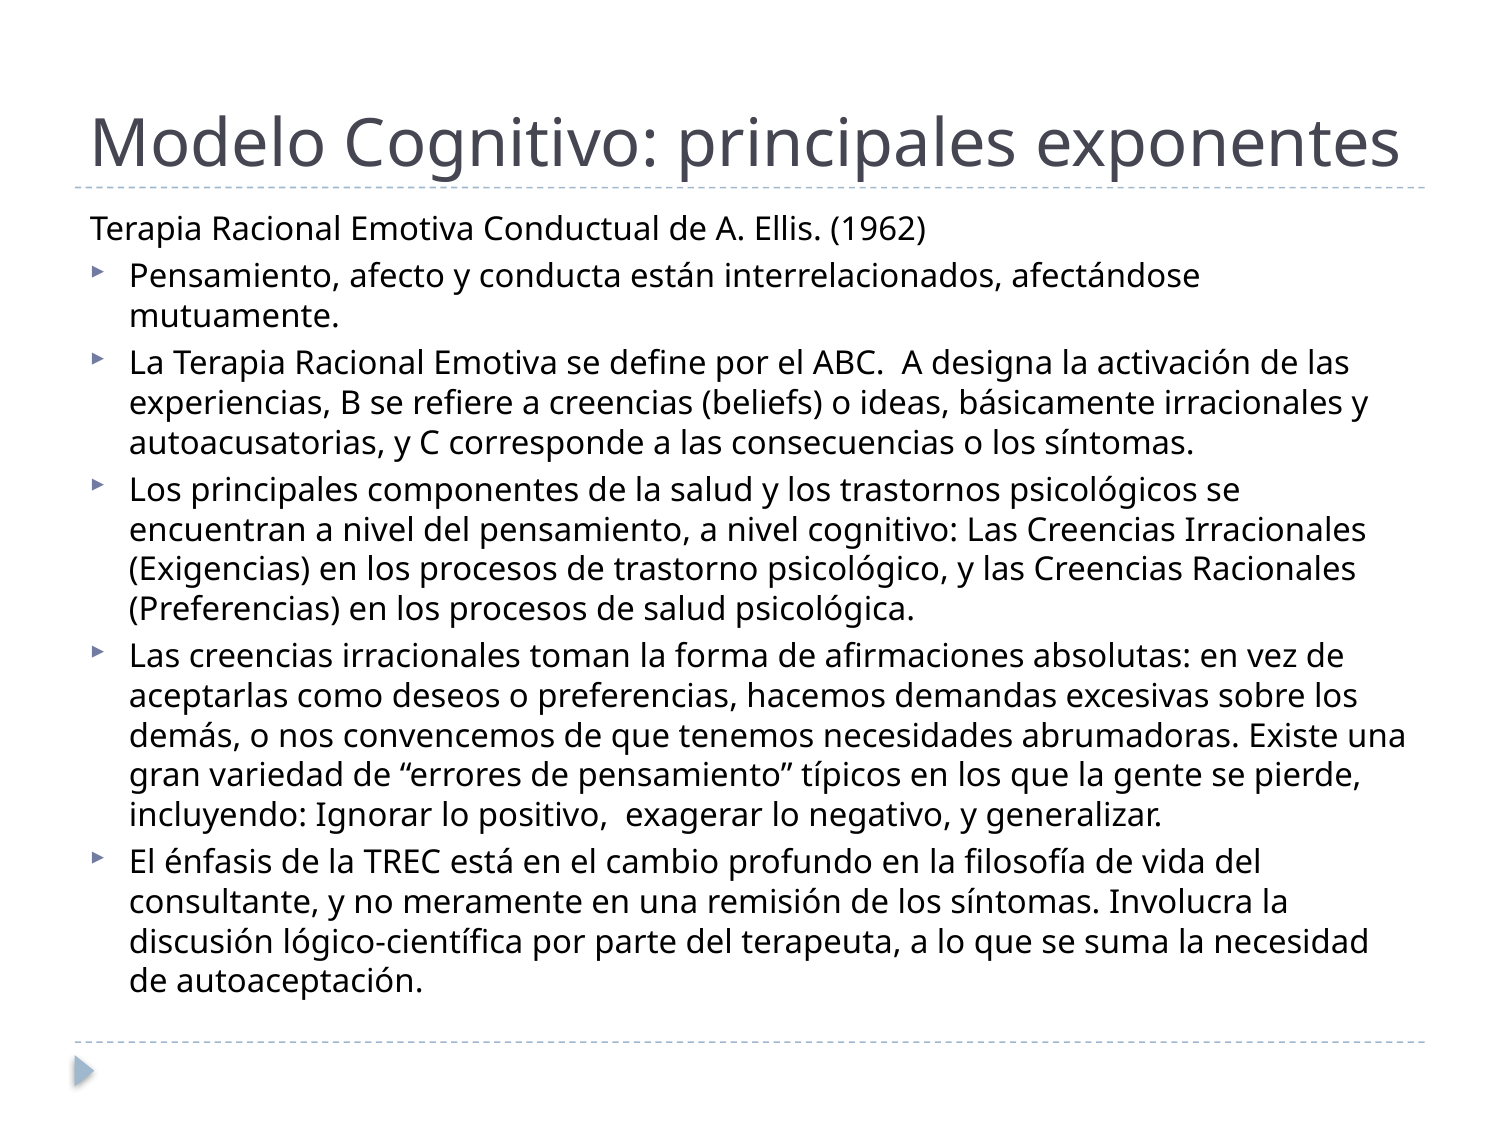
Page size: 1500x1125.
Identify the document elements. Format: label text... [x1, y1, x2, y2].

title Modelo Cognitivo: principales exponentes [75, 24, 1425, 188]
list Terapia Racional Emotiva Conductual de A. Ellis. (1962) Pensamiento, afecto y conducta están interrelacionados, afectándose mutuamente. La Terapia Racional Emotiva se define por el ABC. A designa la activación de las experiencias, B se refiere a creencias (beliefs) o ideas, básicamente irracionales y autoacusatorias, y C corresponde a las consecuencias o los síntomas. Los principales componentes de la salud y los trastornos psicológicos se encuentran a nivel del pensamiento, a nivel cognitivo: Las Creencias Irracionales (Exigencias) en los procesos de trastorno psicológico, y las Creencias Racionales (Preferencias) en los procesos de salud psicológica. Las creencias irracionales toman la forma de afirmaciones absolutas: en vez de aceptarlas como deseos o preferencias, hacemos demandas excesivas sobre los demás, o nos convencemos de que tenemos necesidades abrumadoras. Existe una gran variedad de “errores de pensamiento” típicos en los que la gente se pierde, incluyendo: Ignorar lo positivo, exagerar lo negativo, y generalizar. El énfasis de la TREC está en el cambio profundo en la filosofía de vida del consultante, y no meramente en una remisión de los síntomas. Involucra la discusión lógico-científica por parte del terapeuta, a lo que se suma la necesidad de autoaceptación. [75, 200, 1425, 1010]
